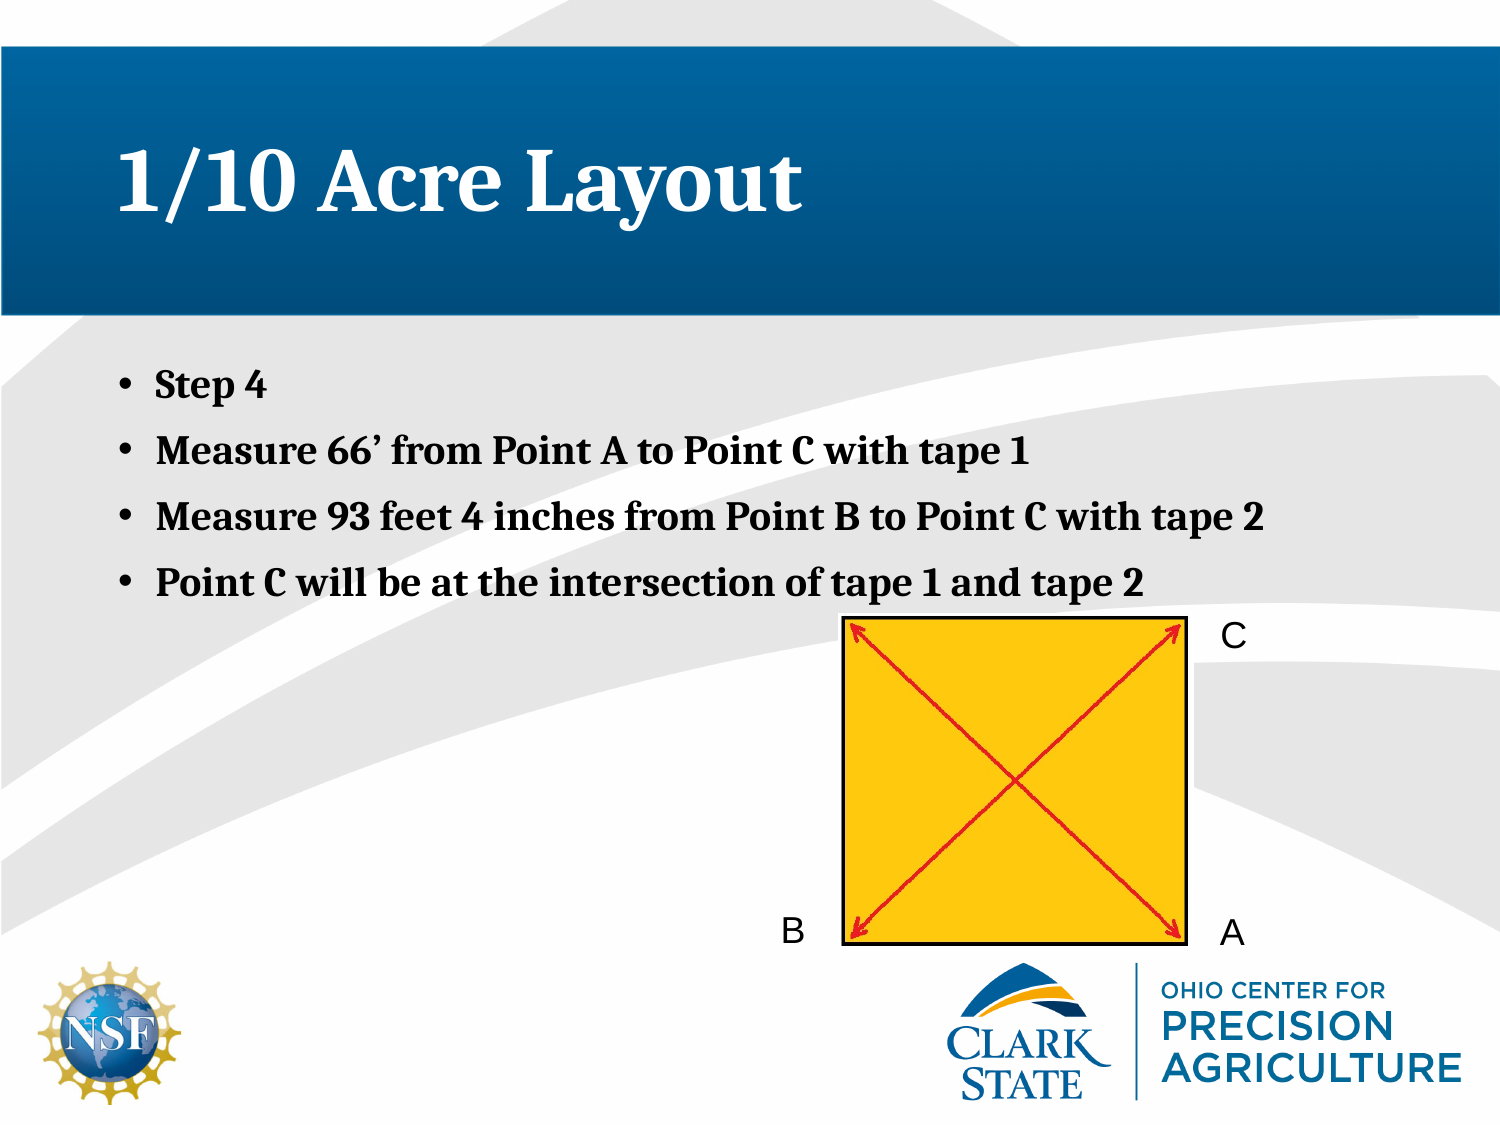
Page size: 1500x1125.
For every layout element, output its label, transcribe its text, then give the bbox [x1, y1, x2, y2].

text_box A [1205, 900, 1260, 960]
title 1/10 Acre Layout [103, 50, 1397, 313]
text_box B [765, 898, 821, 959]
picture [4, 49, 1500, 313]
text_box C [1205, 603, 1263, 664]
list Step 4 Measure 66’ from Point A to Point C with tape 1 Measure 93 feet 4 inches from Point B to Point C with tape 2 Point C will be at the intersection of tape 1 and tape 2 [103, 355, 1397, 624]
picture [0, 0, 1500, 1125]
